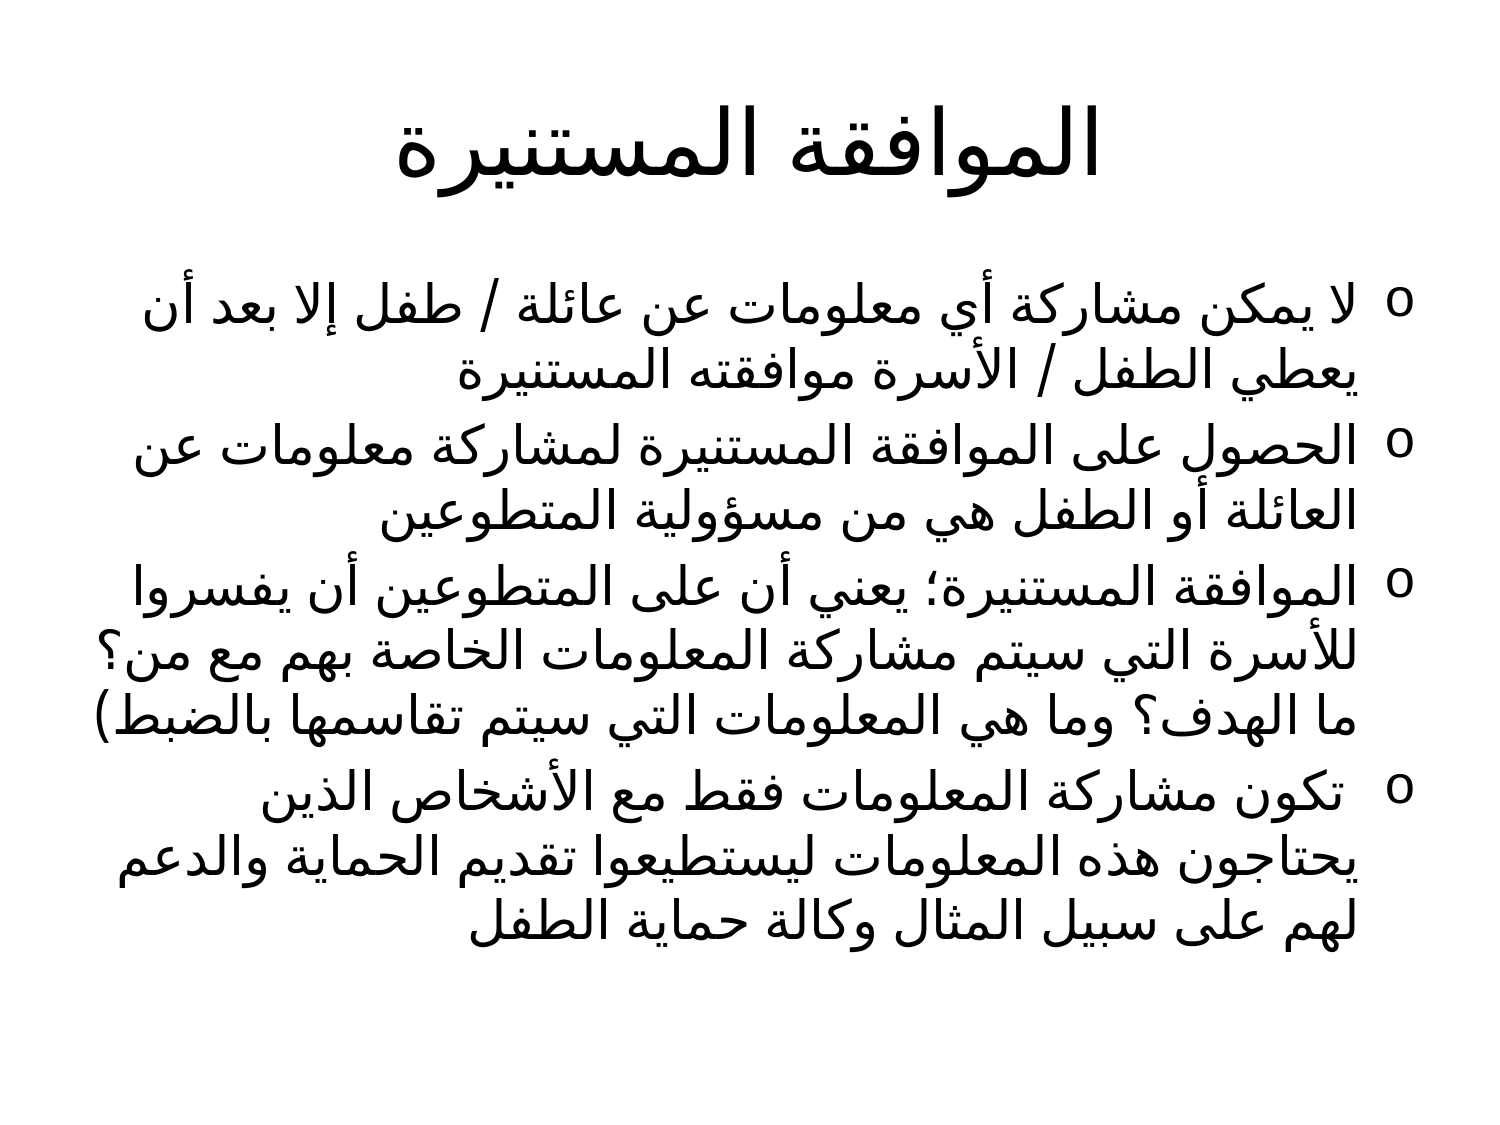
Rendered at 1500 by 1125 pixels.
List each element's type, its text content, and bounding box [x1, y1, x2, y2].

list لا يمكن مشاركة أي معلومات عن عائلة / طفل إلا بعد أن يعطي الطفل / الأسرة موافقته المستنيرة الحصول على الموافقة المستنيرة لمشاركة معلومات عن العائلة أو الطفل هي من مسؤولية المتطوعين الموافقة المستنيرة؛ يعني أن على المتطوعين أن يفسروا للأسرة التي سيتم مشاركة المعلومات الخاصة بهم مع من؟ ما الهدف؟ وما هي المعلومات التي سيتم تقاسمها بالضبط) تكون مشاركة المعلومات فقط مع الأشخاص الذين يحتاجون هذه المعلومات ليستطيعوا تقديم الحماية والدعم لهم على سبيل المثال وكالة حماية الطفل [75, 262, 1425, 1005]
title الموافقة المستنيرة [75, 45, 1425, 233]
